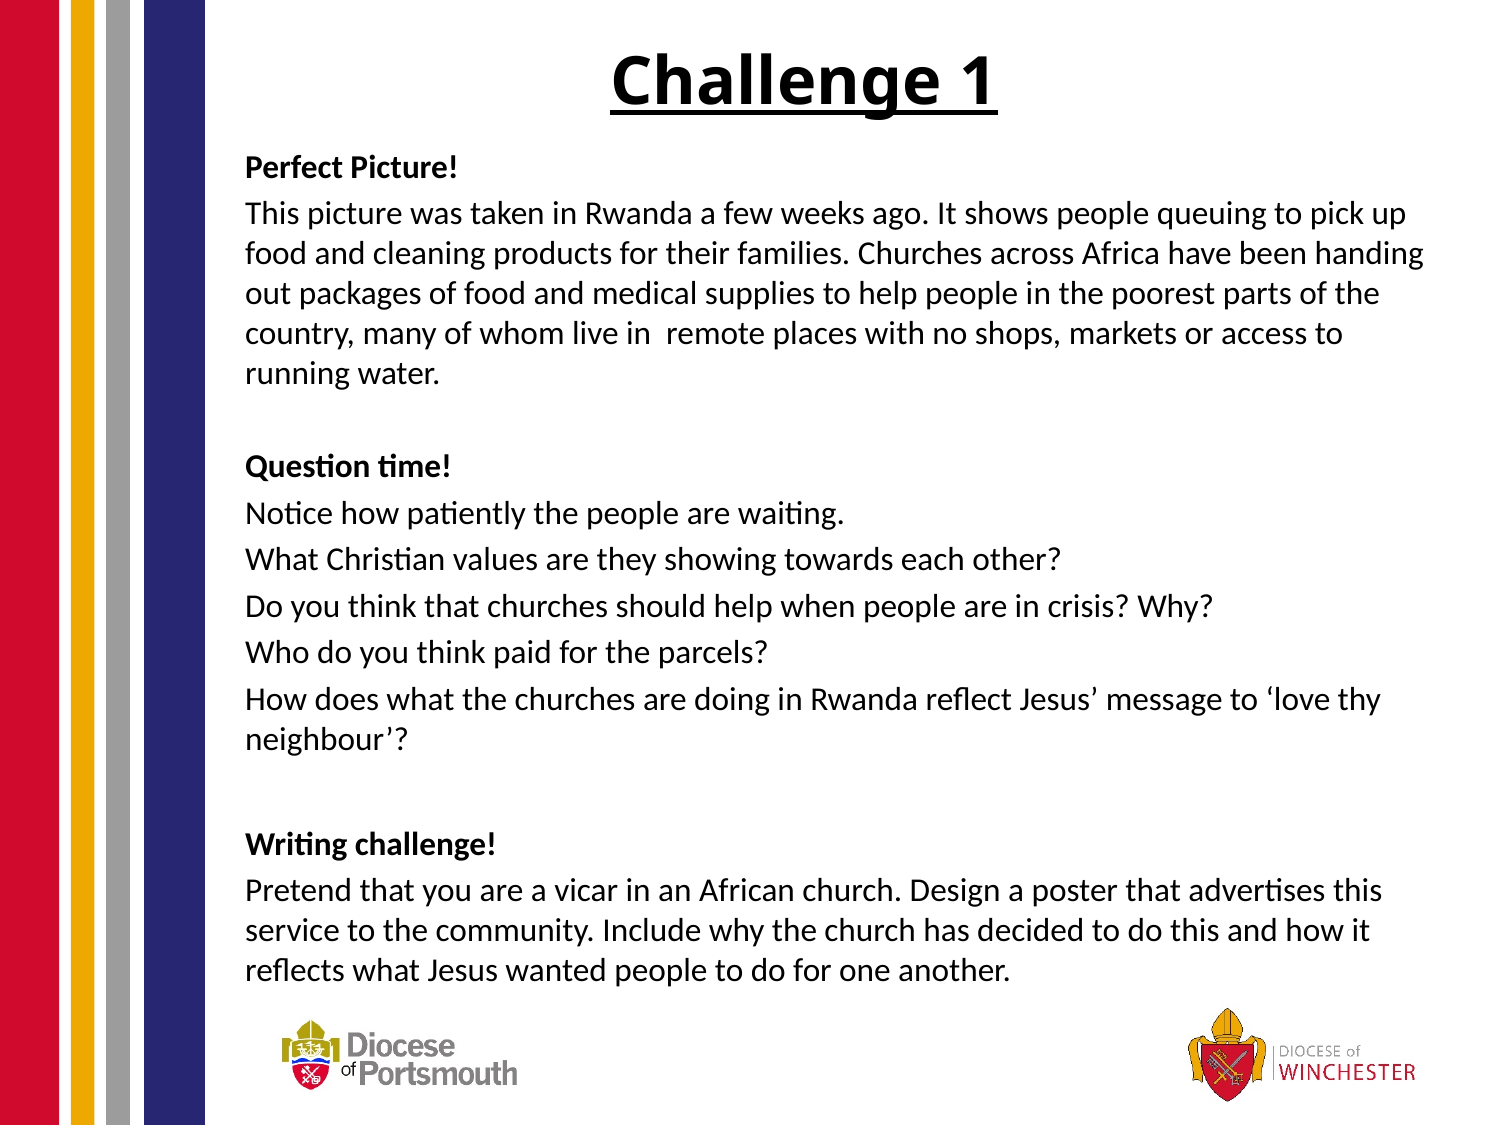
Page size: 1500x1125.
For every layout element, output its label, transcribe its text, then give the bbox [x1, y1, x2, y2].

picture [277, 1017, 521, 1092]
title Challenge 1 [230, 7, 1378, 137]
picture [1175, 1003, 1424, 1106]
list Perfect Picture! This picture was taken in Rwanda a few weeks ago. It shows people queuing to pick up food and cleaning products for their families. Churches across Africa have been handing out packages of food and medical supplies to help people in the poorest parts of the country, many of whom live in remote places with no shops, markets or access to running water. Question time! Notice how patiently the people are waiting. What Christian values are they showing towards each other? Do you think that churches should help when people are in crisis? Why? Who do you think paid for the parcels? How does what the churches are doing in Rwanda reflect Jesus’ message to ‘love thy neighbour’? Writing challenge! Pretend that you are a vicar in an African church. Design a poster that advertises this service to the community. Include why the church has decided to do this and how it reflects what Jesus wanted people to do for one another. [230, 137, 1471, 895]
